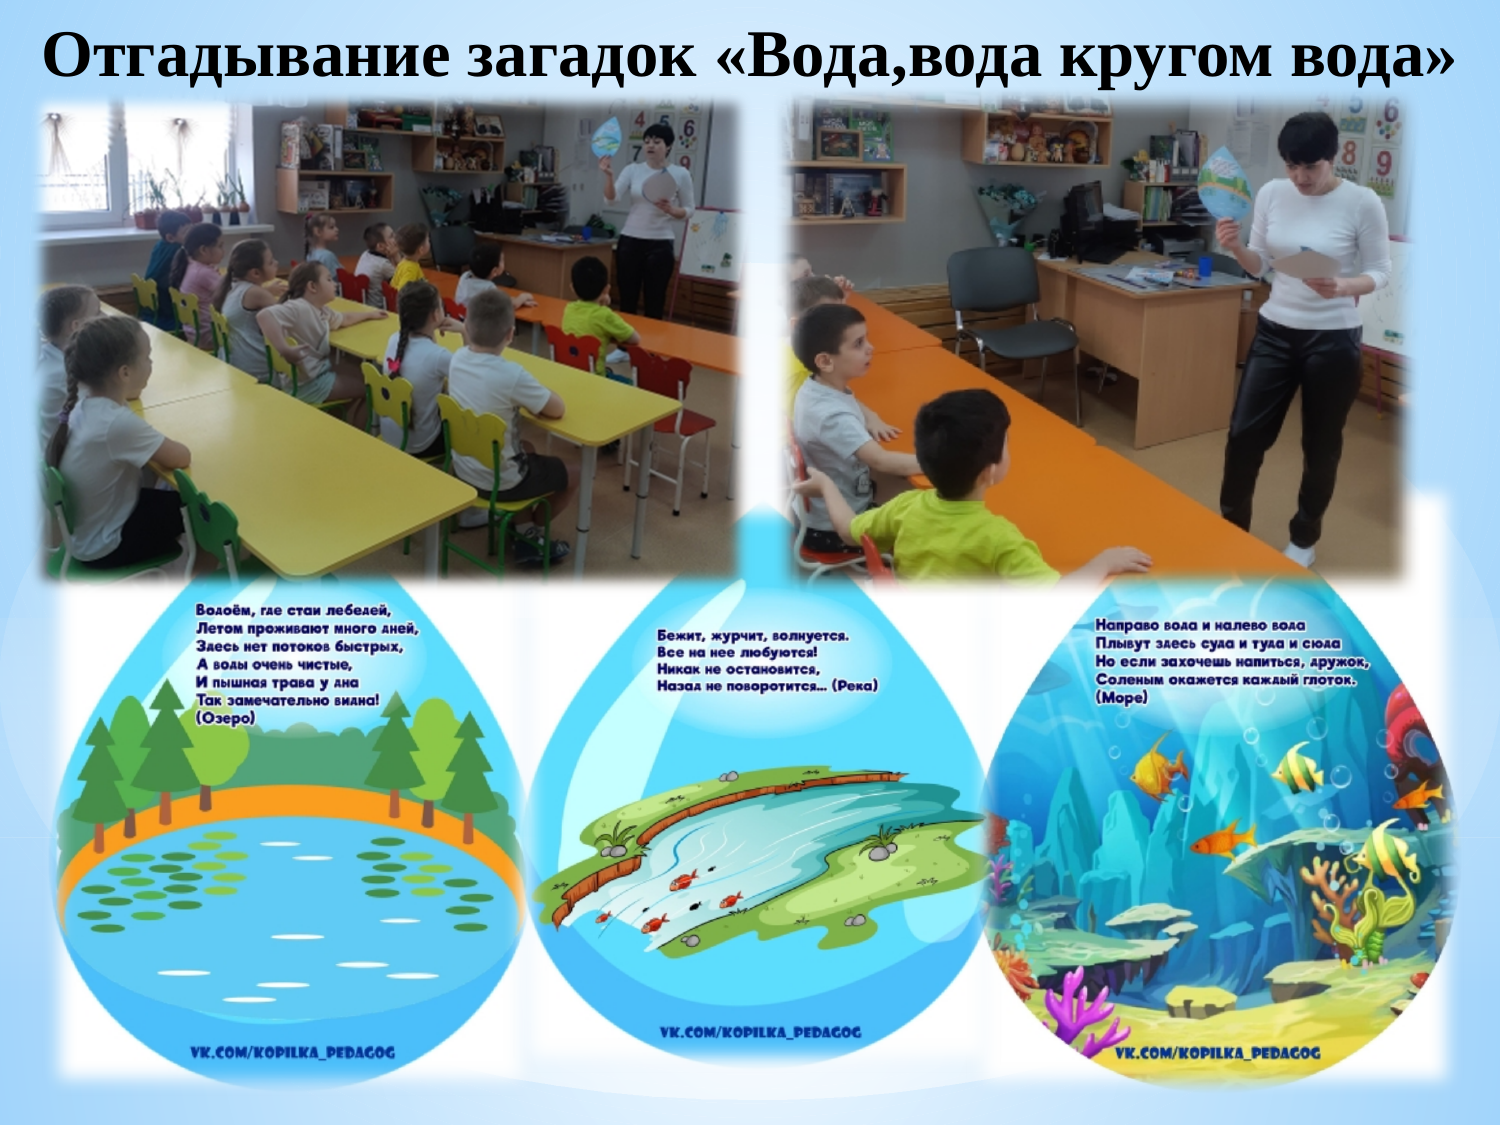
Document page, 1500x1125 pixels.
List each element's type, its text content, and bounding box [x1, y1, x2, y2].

title Отгадывание загадок «Вода,вода кругом вода» [0, 2, 1500, 114]
picture [25, 19, 1466, 1097]
